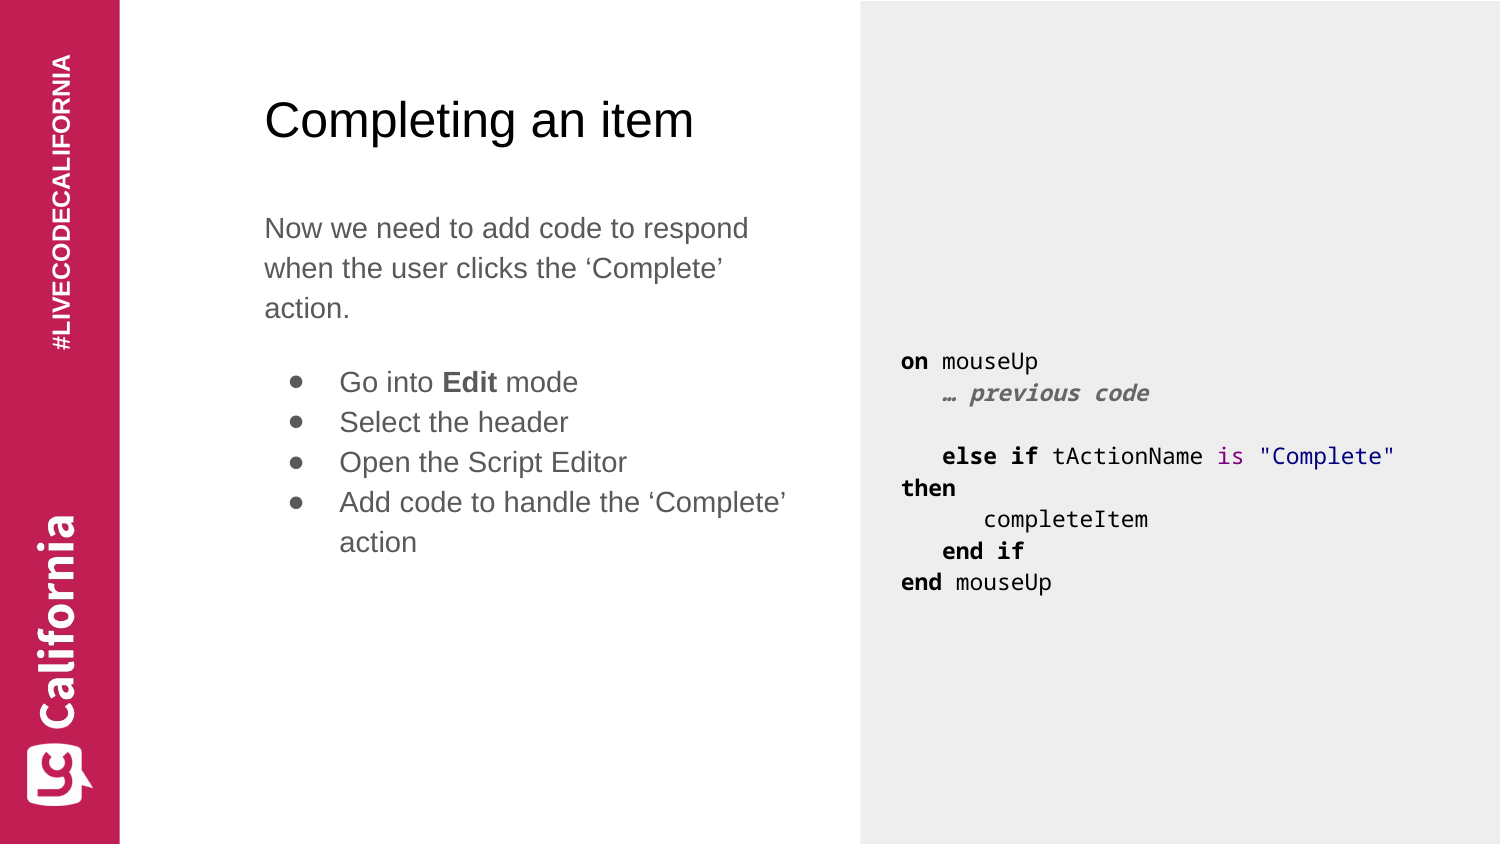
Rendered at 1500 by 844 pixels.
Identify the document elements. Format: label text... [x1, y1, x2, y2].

list on mouseUp … previous code else if tActionName is "Complete" then completeItem end if end mouseUp [885, 189, 1449, 750]
picture [0, 0, 120, 844]
list Now we need to add code to respond when the user clicks the ‘Complete’ action. Go into Edit mode Select the header Open the Script Editor Add code to handle the ‘Complete’ action [249, 189, 813, 750]
text_box [860, 1, 1500, 844]
title Completing an item [249, 72, 1417, 167]
